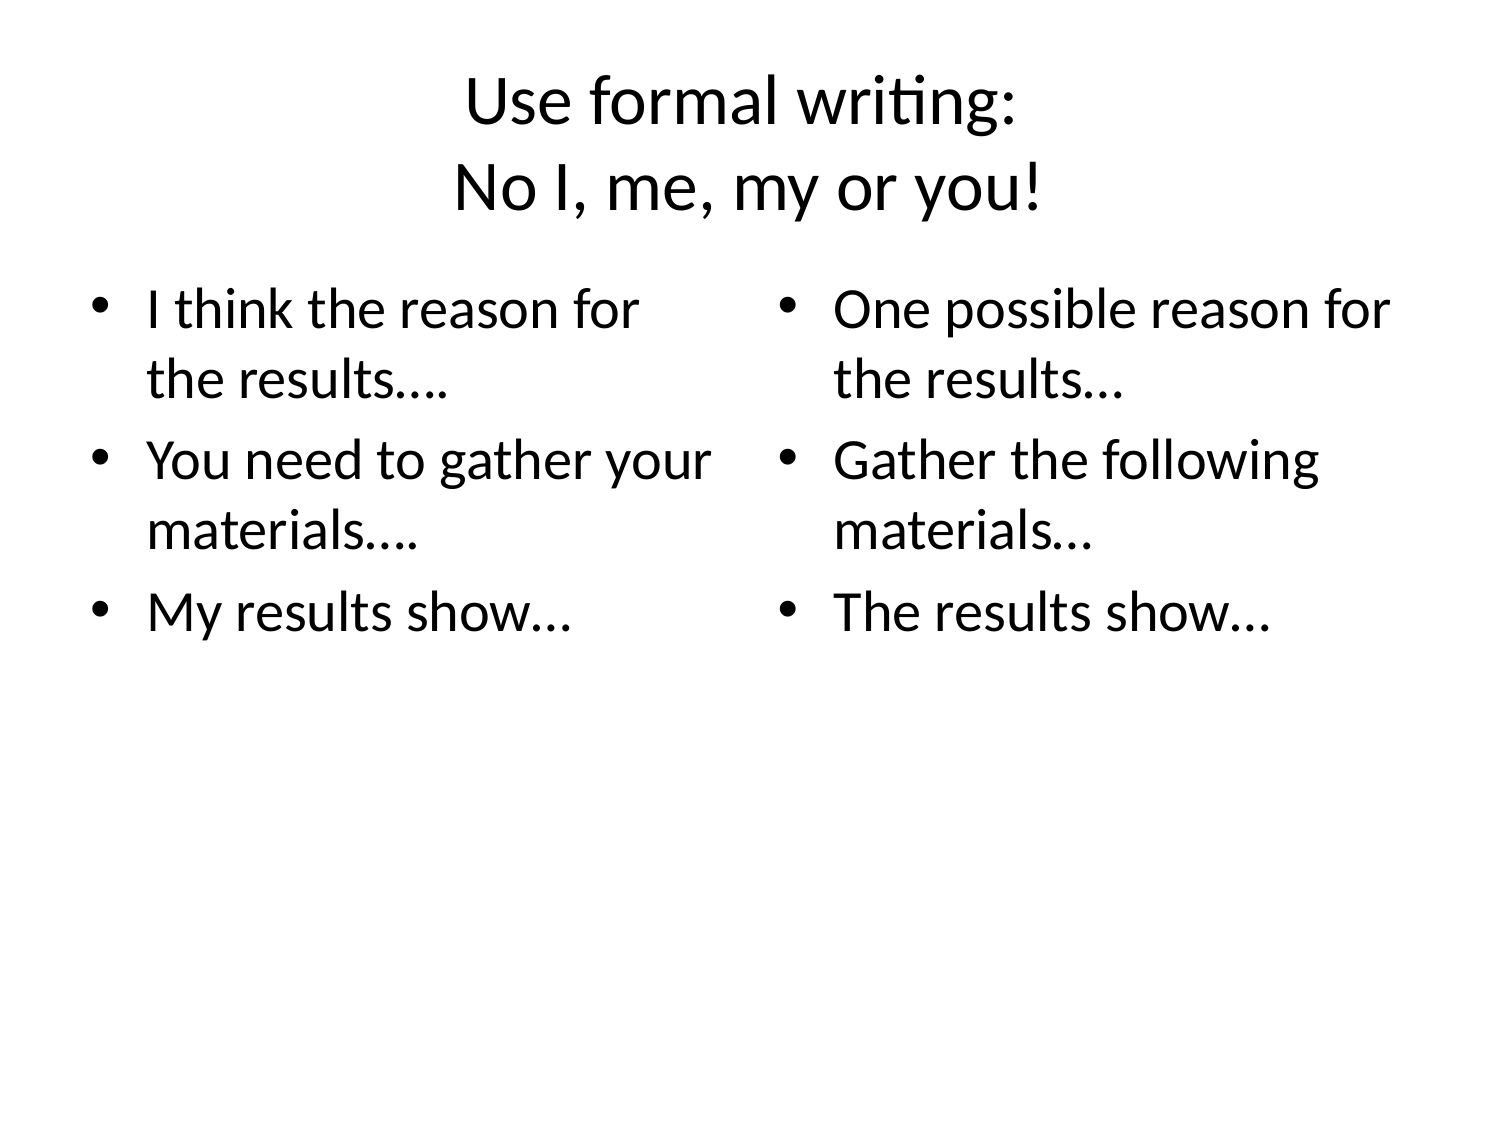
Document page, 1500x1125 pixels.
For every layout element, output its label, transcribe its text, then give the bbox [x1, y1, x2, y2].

title Use formal writing: No I, me, my or you! [75, 45, 1425, 233]
list I think the reason for the results…. You need to gather your materials…. My results show… [75, 262, 738, 1005]
list One possible reason for the results… Gather the following materials… The results show… [762, 262, 1425, 1005]
